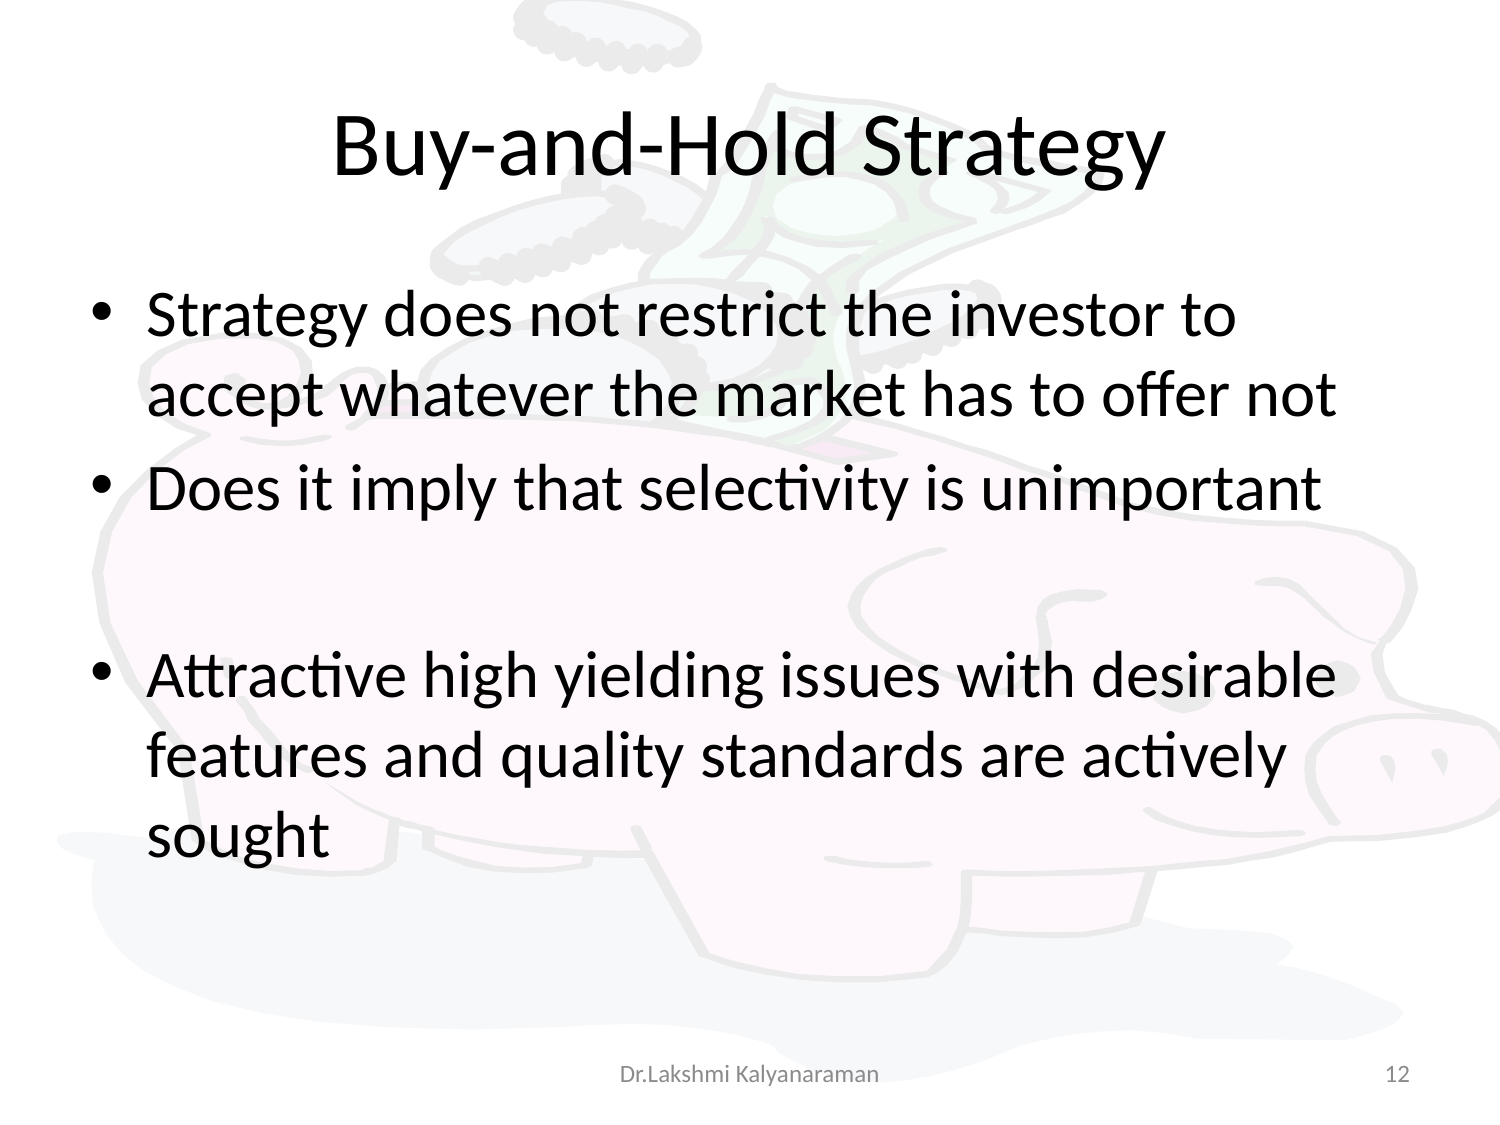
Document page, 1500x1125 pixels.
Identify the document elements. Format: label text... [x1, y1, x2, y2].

list Strategy does not restrict the investor to accept whatever the market has to offer not Does it imply that selectivity is unimportant Attractive high yielding issues with desirable features and quality standards are actively sought [75, 262, 1425, 1005]
slide_number 12 [1074, 1042, 1425, 1103]
title Buy-and-Hold Strategy [75, 45, 1425, 233]
footer Dr.Lakshmi Kalyanaraman [512, 1042, 988, 1103]
